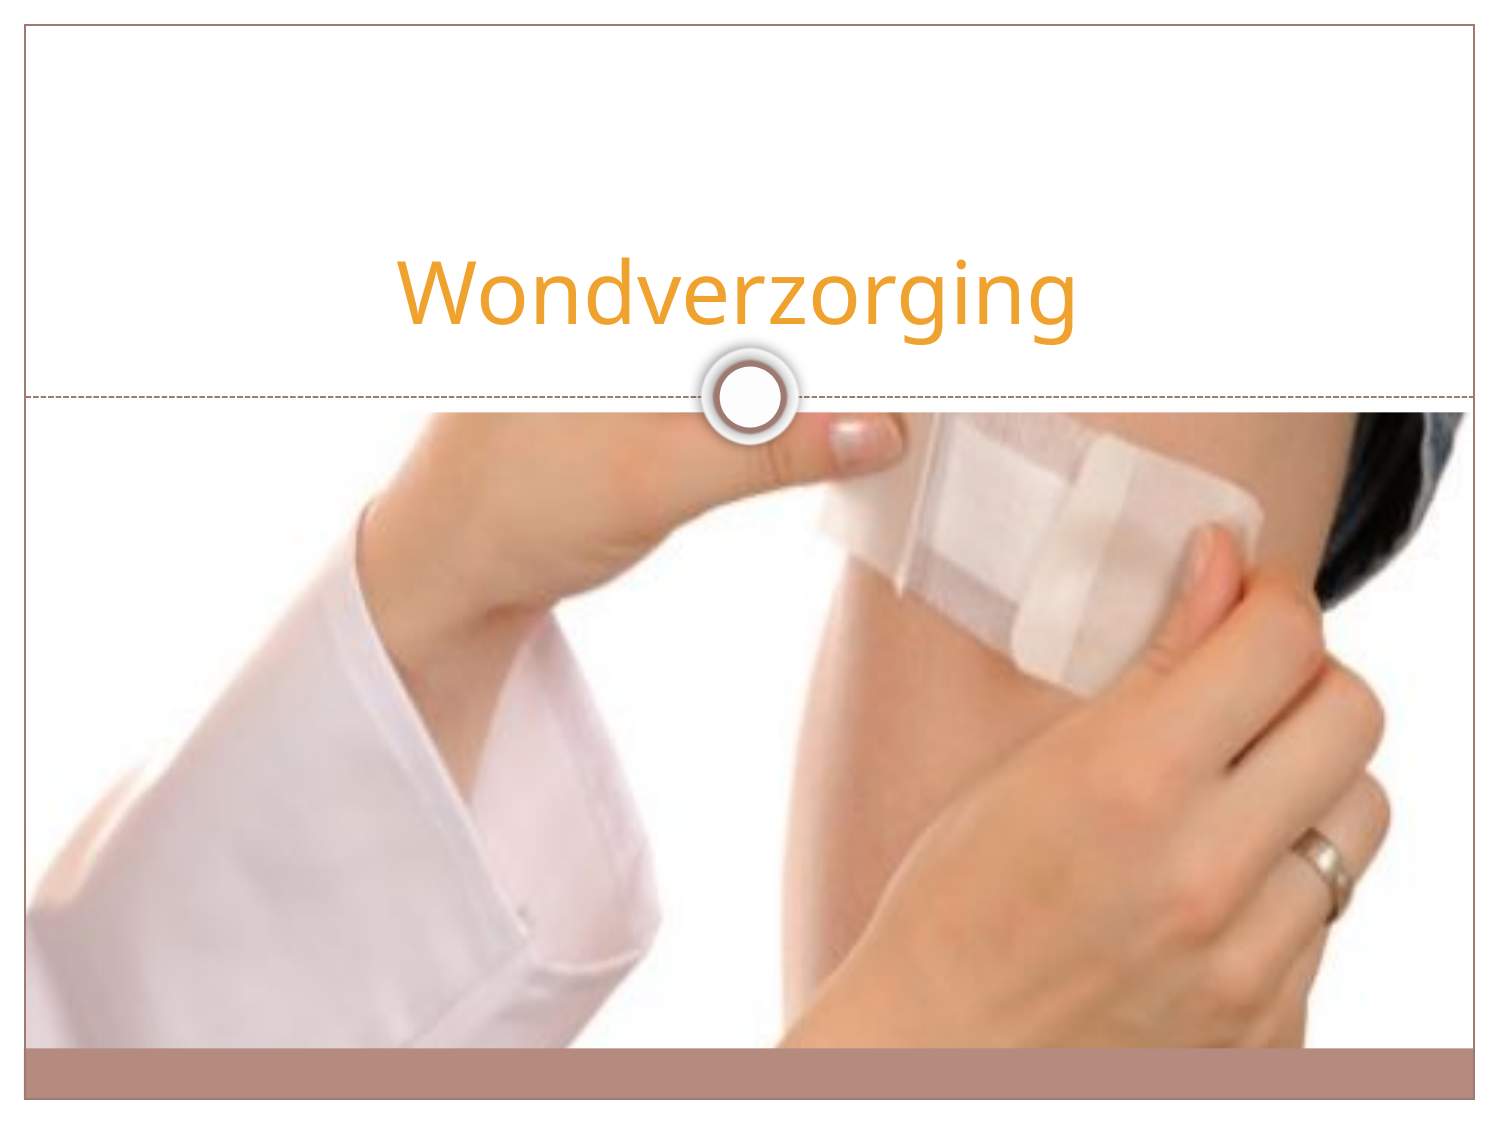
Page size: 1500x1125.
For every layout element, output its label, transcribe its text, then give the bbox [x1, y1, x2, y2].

picture [26, 413, 1473, 1048]
title Wondverzorging [112, 62, 1388, 350]
